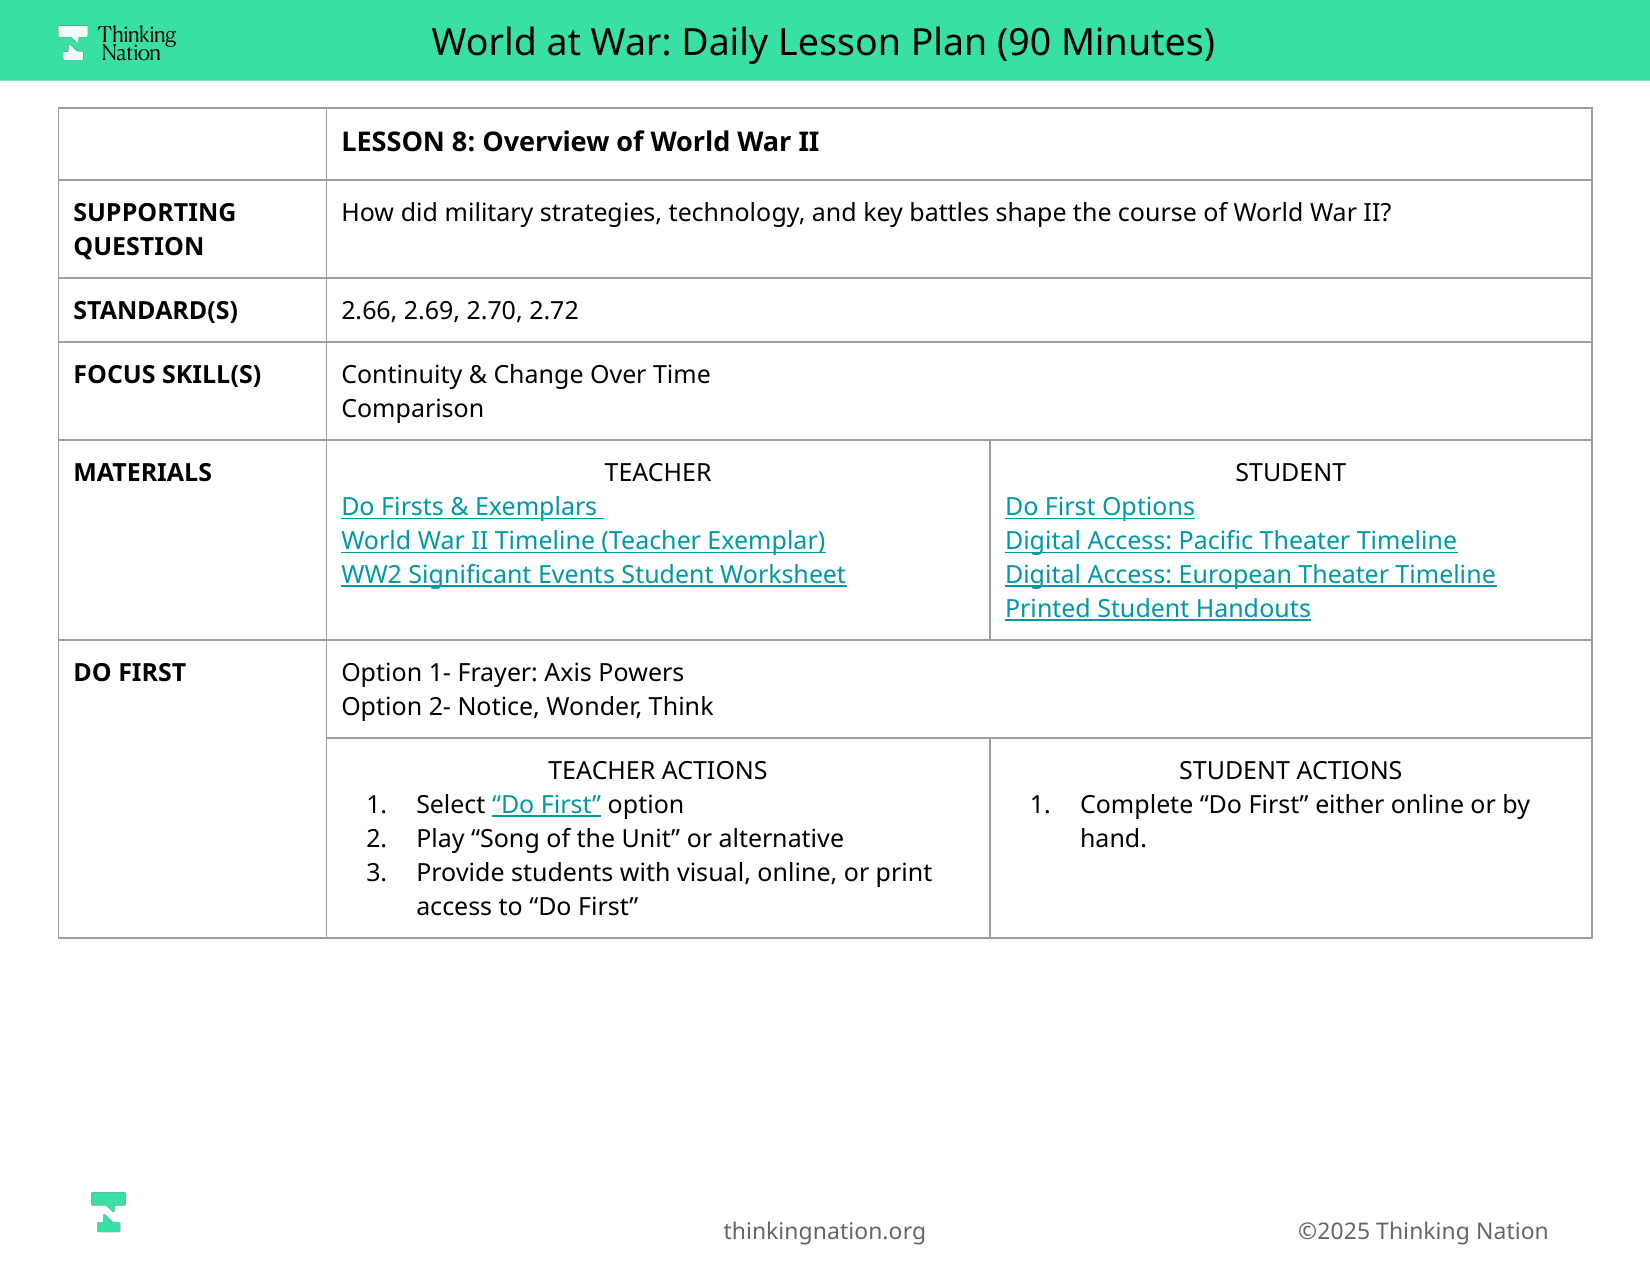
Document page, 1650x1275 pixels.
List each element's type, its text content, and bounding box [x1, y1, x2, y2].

table_cell Continuity & Change Over Time Comparison [327, 343, 1591, 439]
table_cell STANDARD(S) [59, 279, 326, 341]
table_cell SUPPORTING QUESTION [59, 181, 326, 277]
picture [45, 14, 180, 85]
table_cell FOCUS SKILL(S) [59, 343, 326, 439]
table_cell TEACHER ACTIONS Select “Do First” option Play “Song of the Unit” or alternative Provide students with visual, online, or print access to “Do First” [327, 739, 989, 937]
table_header [59, 109, 326, 179]
table_cell TEACHER Do Firsts & Exemplars World War II Timeline (Teacher Exemplar) WW2 Significant Events Student Worksheet [327, 441, 989, 639]
table_cell DO FIRST [59, 641, 326, 937]
text_box ©2025 Thinking Nation [1174, 1200, 1566, 1240]
table_cell 2.66, 2.69, 2.70, 2.72 [327, 279, 1591, 341]
table_cell Option 1- Frayer: Axis Powers Option 2- Notice, Wonder, Think [327, 641, 1591, 737]
text_box thinkingnation.org [629, 1200, 1021, 1240]
text_box World at War: Daily Lesson Plan (90 Minutes) [0, 0, 1650, 81]
table_cell STUDENT ACTIONS Complete “Do First” either online or by hand. [991, 739, 1591, 937]
picture [80, 1184, 136, 1240]
table_header LESSON 8: Overview of World War II [327, 109, 1591, 179]
table_cell STUDENT Do First Options Digital Access: Pacific Theater Timeline Digital Access: European Theater Timeline Printed Student Handouts [991, 441, 1591, 639]
table_cell MATERIALS [59, 441, 326, 639]
table_cell How did military strategies, technology, and key battles shape the course of World War II? [327, 181, 1591, 277]
